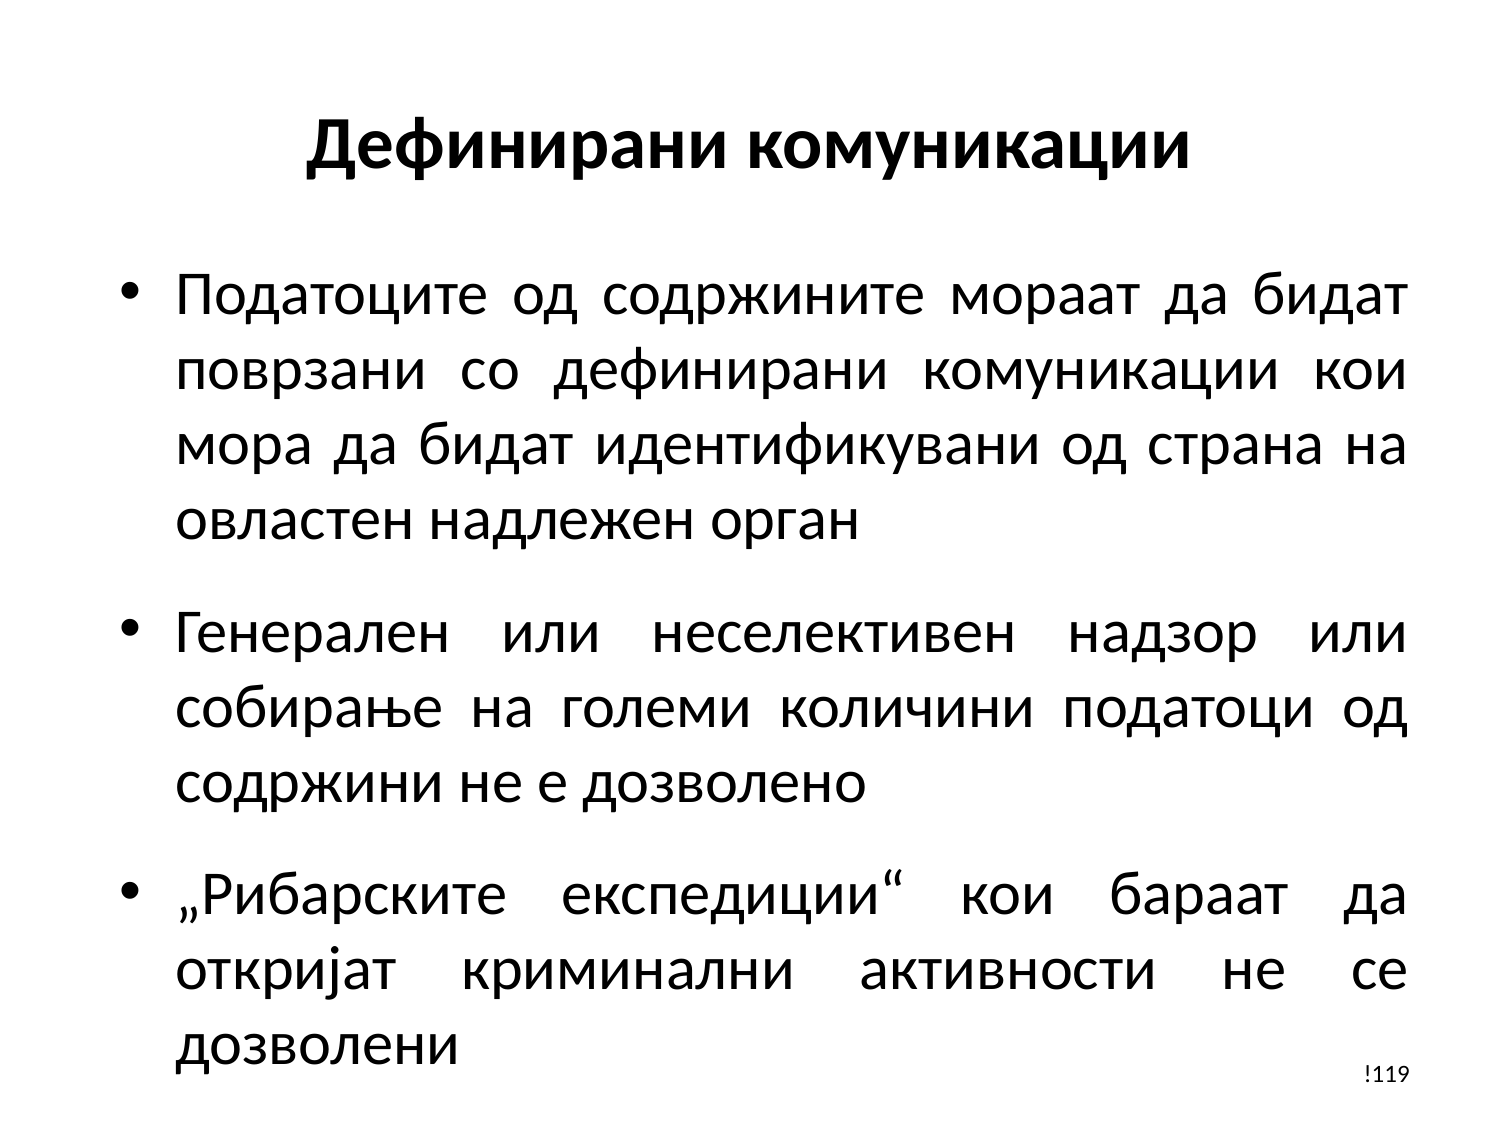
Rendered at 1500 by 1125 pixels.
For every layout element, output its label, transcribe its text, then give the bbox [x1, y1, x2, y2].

title Дефинирани комуникации [74, 44, 1426, 233]
list Податоците од содржините мораат да бидат поврзани со дефинирани комуникации кои мора да бидат идентификувани од страна на овластен надлежен орган Генерален или неселективен надзор или собирање на големи количини податоци од содржини не е дозволено „Рибарските експедиции“ кои бараат да откријат криминални активности не се дозволени [103, 244, 1426, 988]
slide_number !119 [1074, 1042, 1425, 1103]
